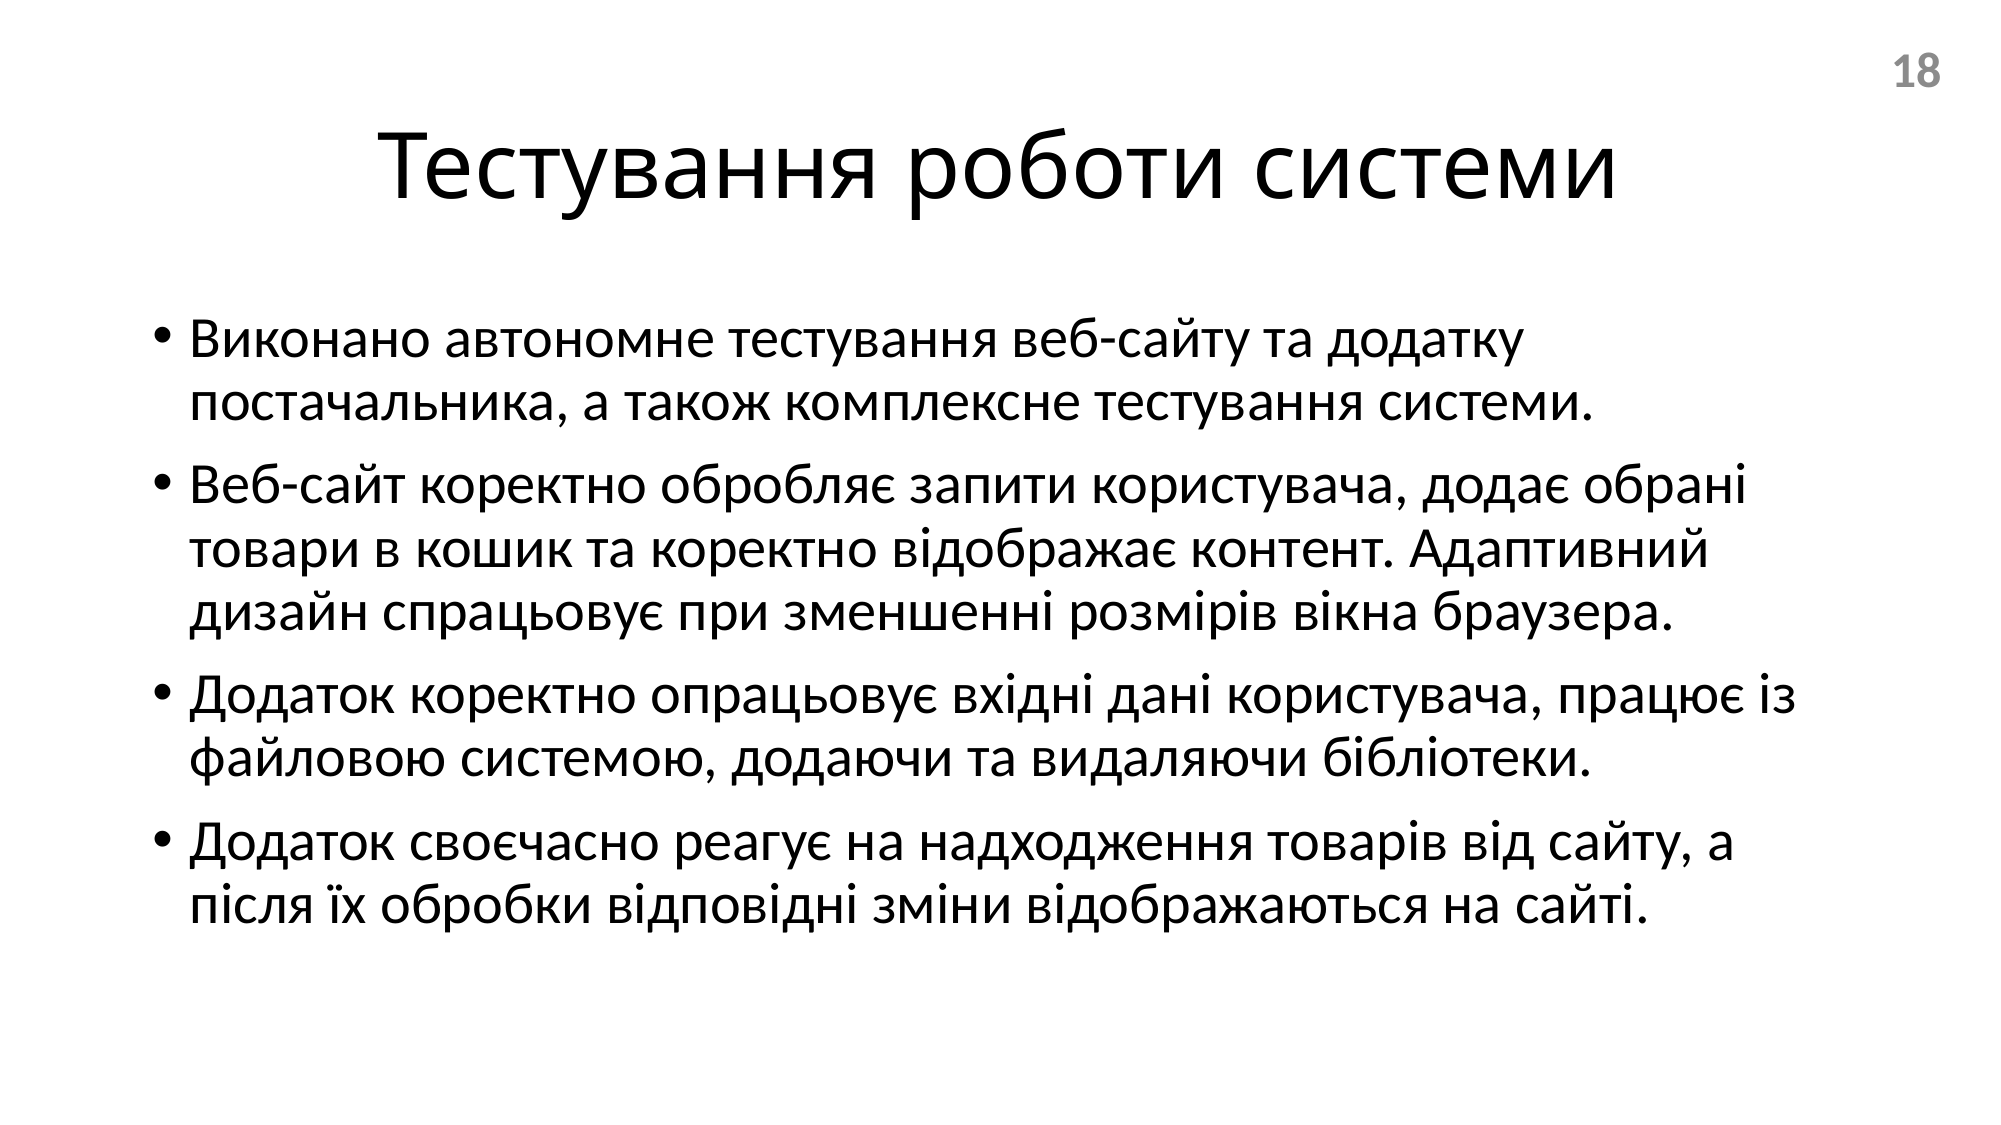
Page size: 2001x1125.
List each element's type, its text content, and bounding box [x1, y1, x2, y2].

slide_number 18 [1506, 37, 1957, 98]
title Тестування роботи системи [137, 59, 1863, 278]
list Виконано автономне тестування веб-сайту та додатку постачальника, а також комплексне тестування системи. Веб-сайт коректно обробляє запити користувача, додає обрані товари в кошик та коректно відображає контент. Адаптивний дизайн спрацьовує при зменшенні розмірів вікна браузера. Додаток коректно опрацьовує вхідні дані користувача, працює із файловою системою, додаючи та видаляючи бібліотеки. Додаток своєчасно реагує на надходження товарів від сайту, а після їх обробки відповідні зміни відображаються на сайті. [137, 299, 1863, 1014]
